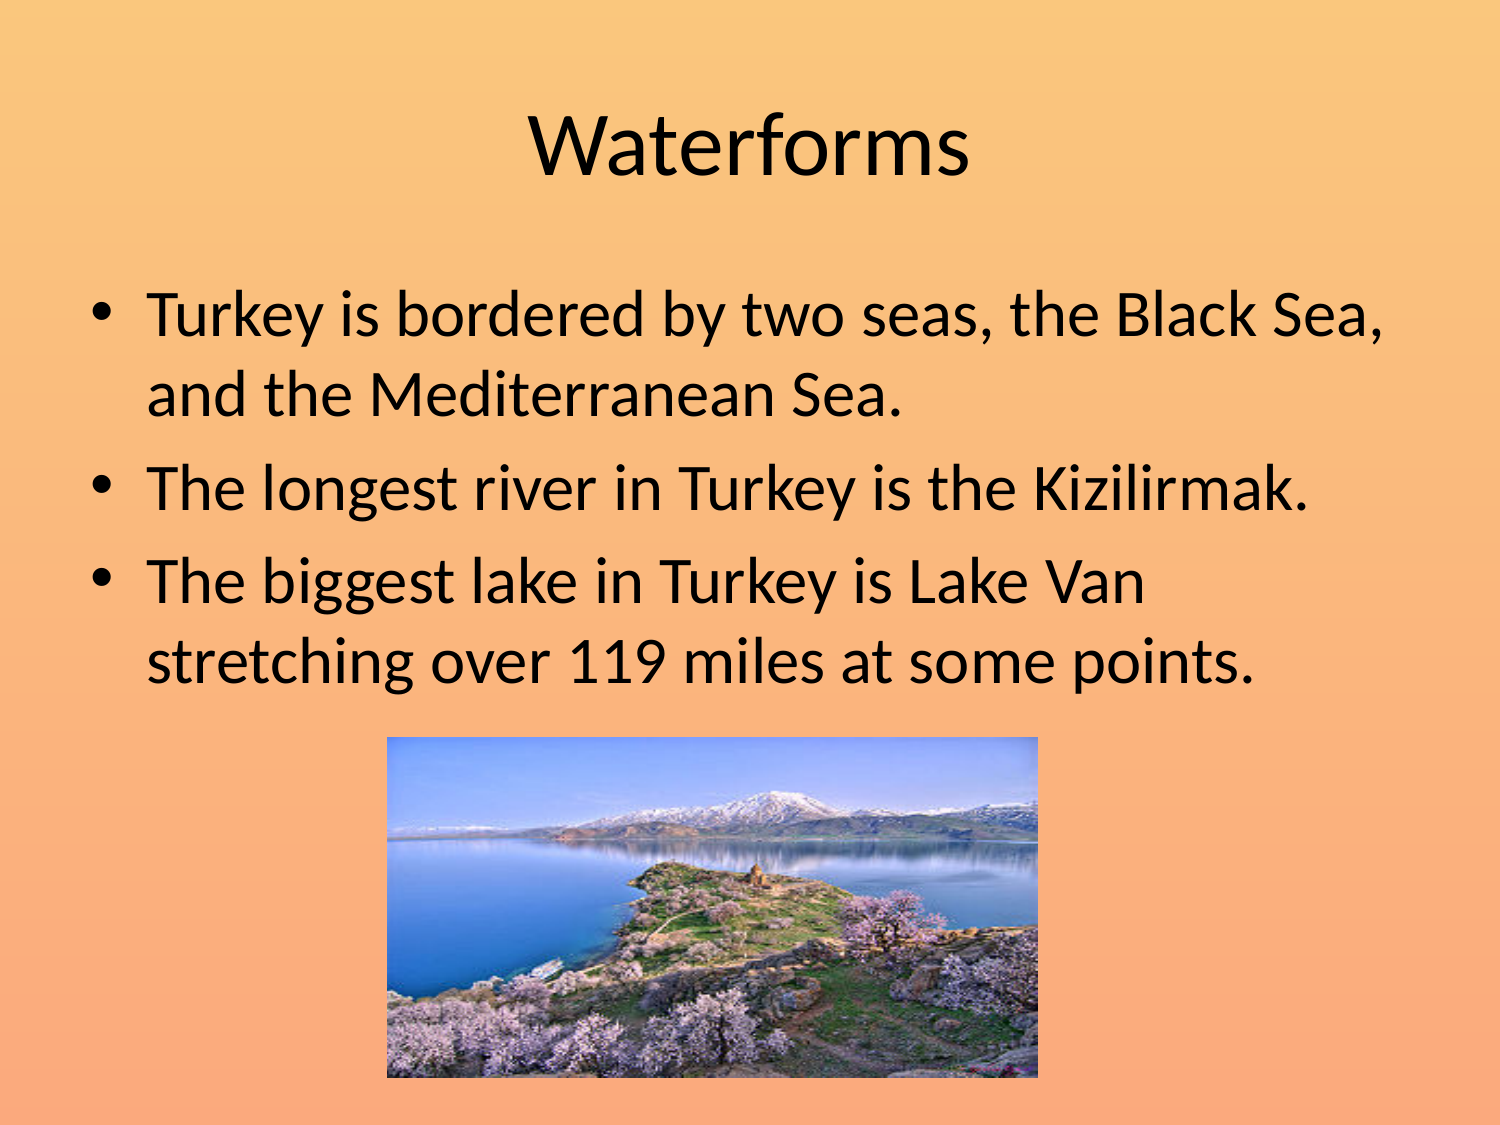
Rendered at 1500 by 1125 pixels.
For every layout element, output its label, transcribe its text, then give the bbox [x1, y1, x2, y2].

picture [387, 737, 1038, 1079]
list Turkey is bordered by two seas, the Black Sea, and the Mediterranean Sea. The longest river in Turkey is the Kizilirmak. The biggest lake in Turkey is Lake Van stretching over 119 miles at some points. [75, 262, 1425, 1005]
title Waterforms [75, 45, 1425, 233]
